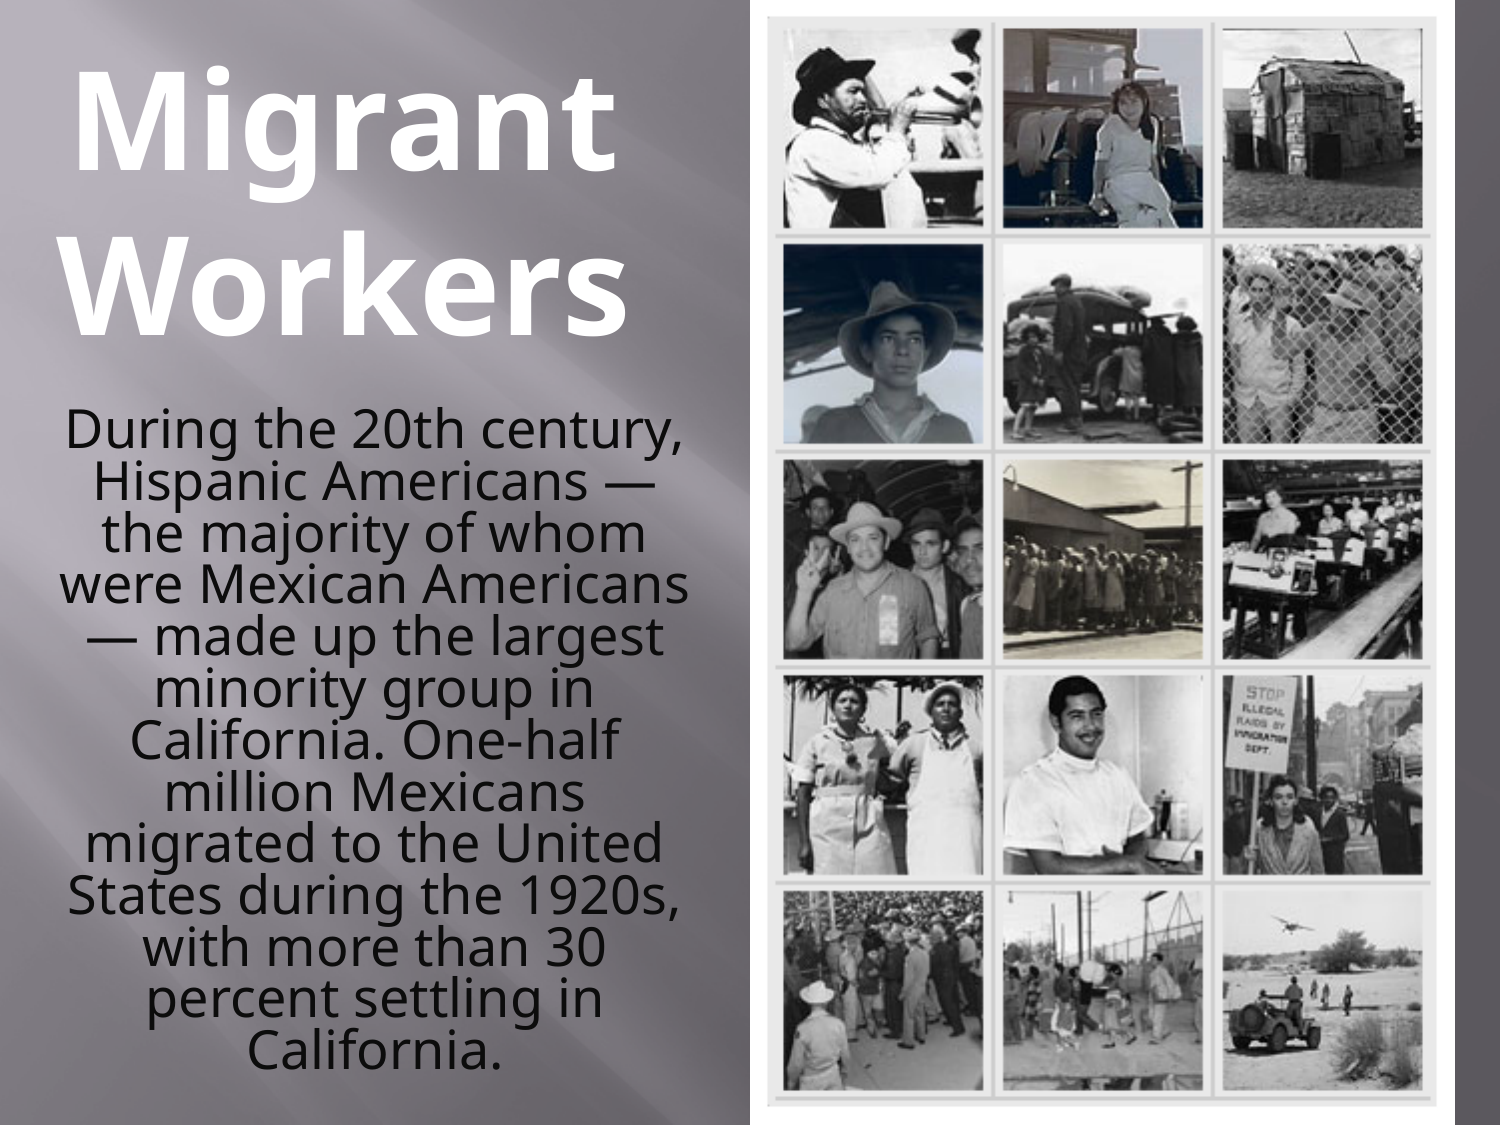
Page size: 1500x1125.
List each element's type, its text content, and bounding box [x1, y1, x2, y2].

text_box Migrant Workers [37, 24, 650, 374]
subtitle During the 20th century, Hispanic Americans — the majority of whom were Mexican Americans — made up the largest minority group in California. One-half million Mexicans migrated to the United States during the 1920s, with more than 30 percent settling in California. [37, 399, 713, 1088]
picture [0, 0, 1500, 1125]
